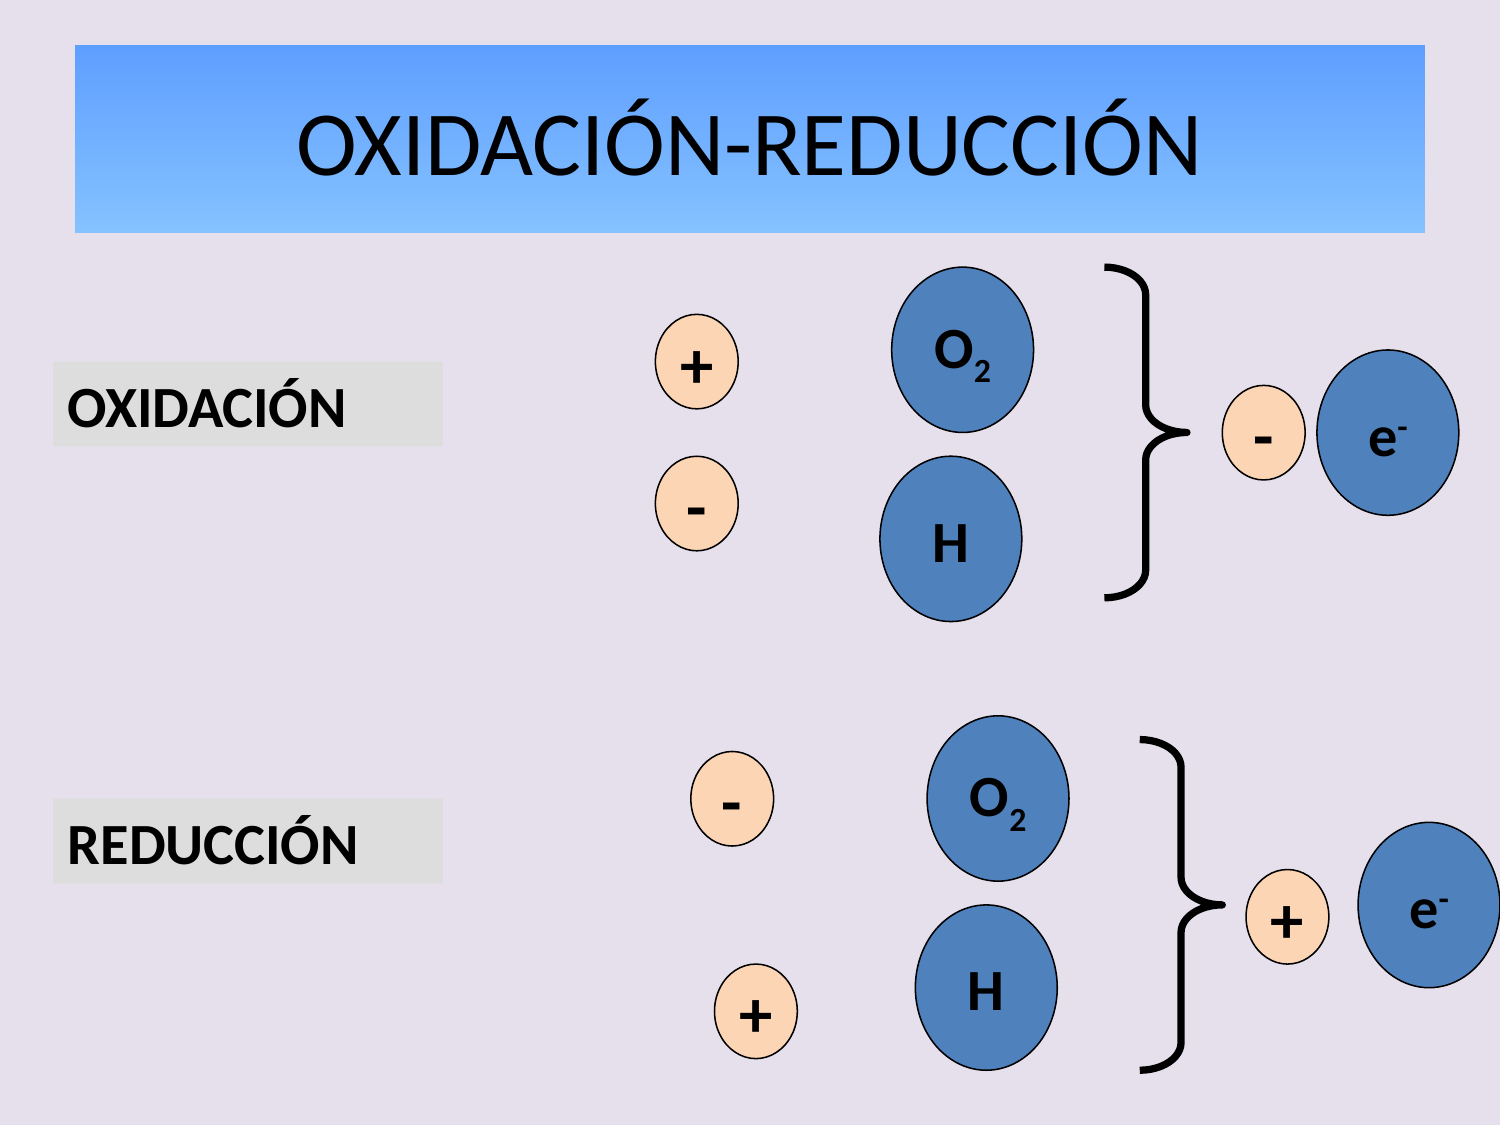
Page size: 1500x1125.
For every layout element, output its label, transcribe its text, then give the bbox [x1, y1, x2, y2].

text_box H [879, 456, 1022, 622]
text_box REDUCCIÓN [53, 798, 443, 884]
text_box O2 [891, 267, 1034, 433]
text_box - [655, 456, 739, 551]
text_box H [915, 904, 1058, 1071]
text_box + [1246, 869, 1329, 965]
title OXIDACIÓN-REDUCCIÓN [75, 45, 1425, 233]
text_box [1139, 739, 1223, 1071]
text_box e- [1316, 349, 1459, 516]
text_box + [714, 964, 798, 1059]
text_box - [1222, 385, 1306, 480]
text_box OXIDACIÓN [53, 361, 443, 447]
text_box [1104, 267, 1187, 598]
text_box O2 [927, 715, 1070, 882]
text_box e- [1358, 822, 1500, 988]
text_box + [655, 314, 739, 409]
text_box - [690, 751, 774, 847]
